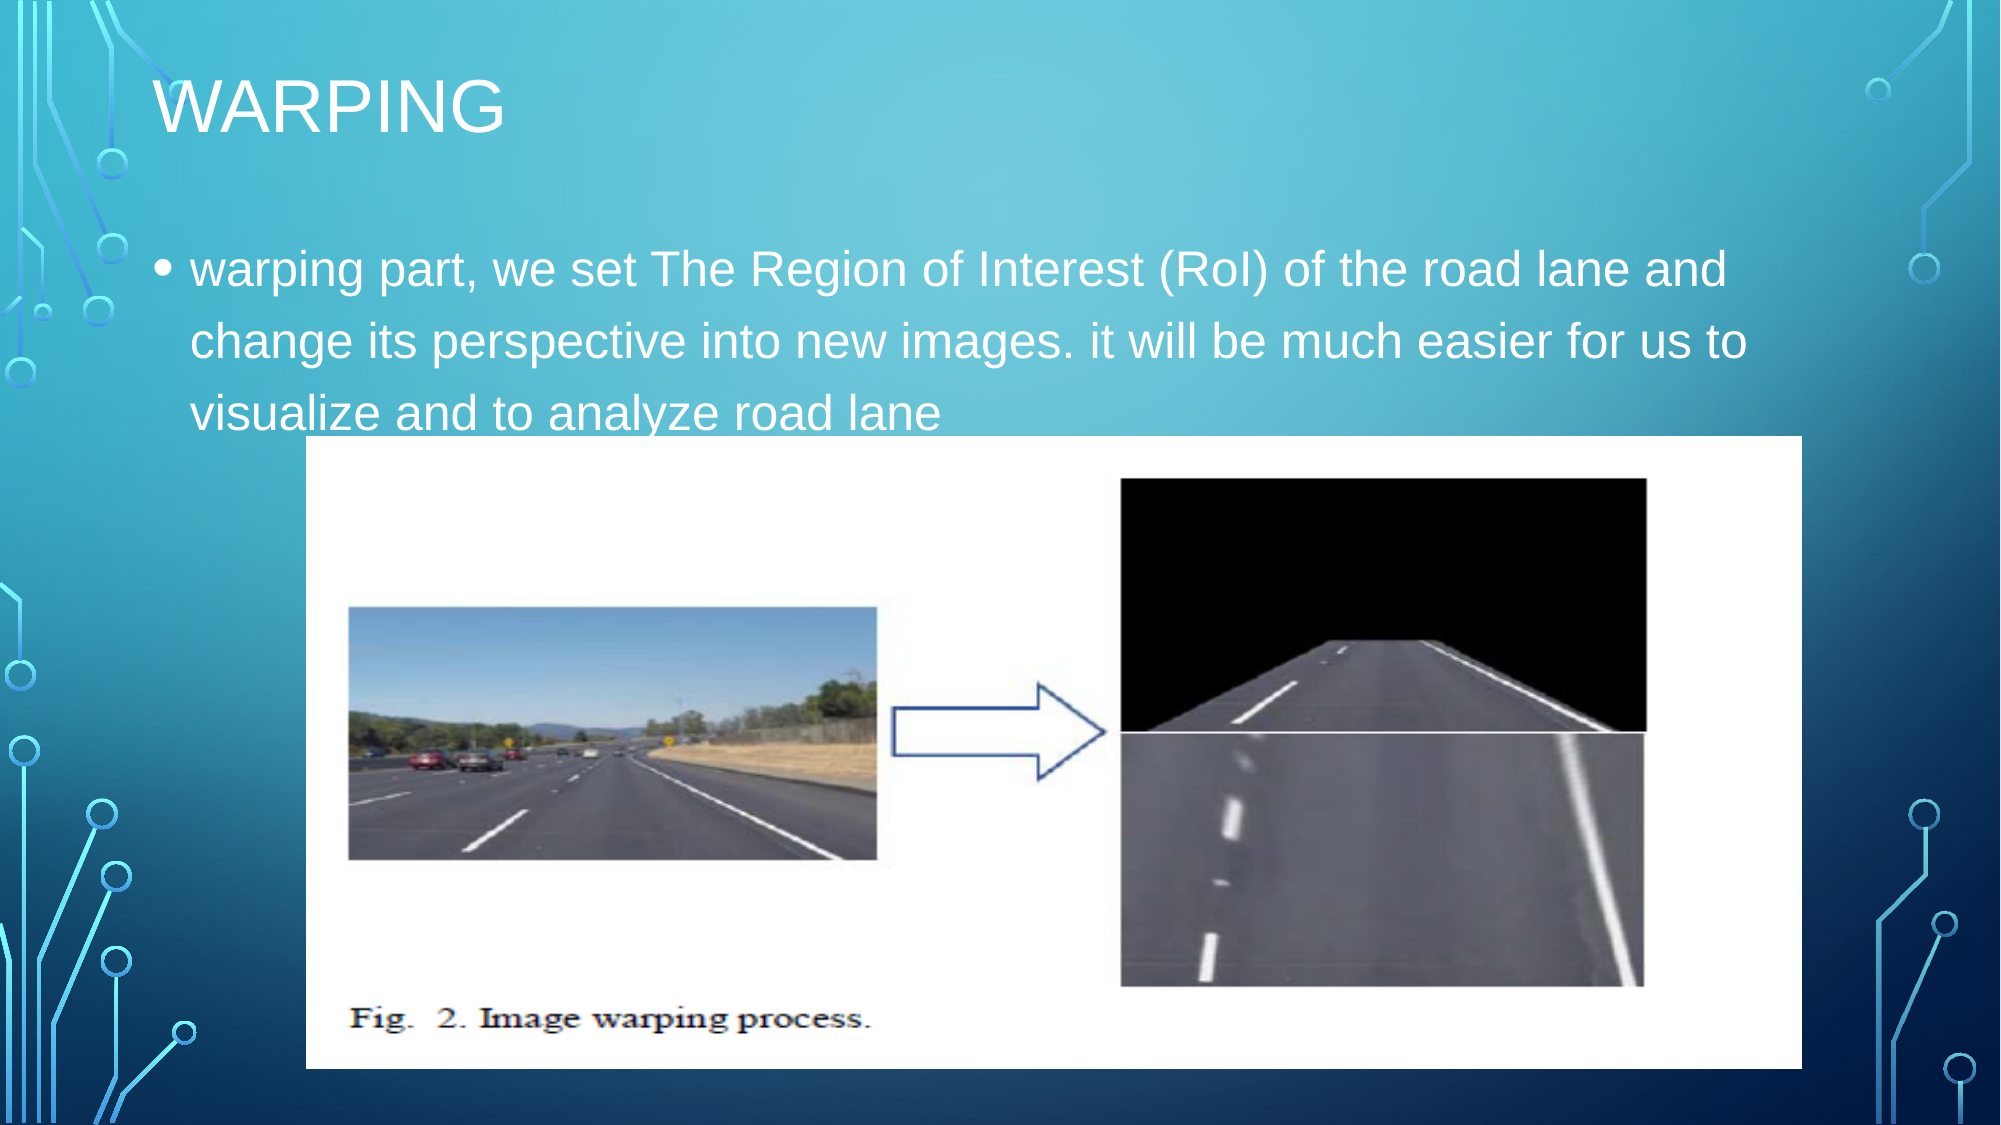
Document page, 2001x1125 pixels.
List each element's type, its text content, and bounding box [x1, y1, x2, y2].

title warping [137, 0, 1863, 217]
picture [306, 436, 1802, 1069]
list warping part, we set The Region of Interest (RoI) of the road lane and change its perspective into new images. it will be much easier for us to visualize and to analyze road lane [137, 217, 1863, 932]
